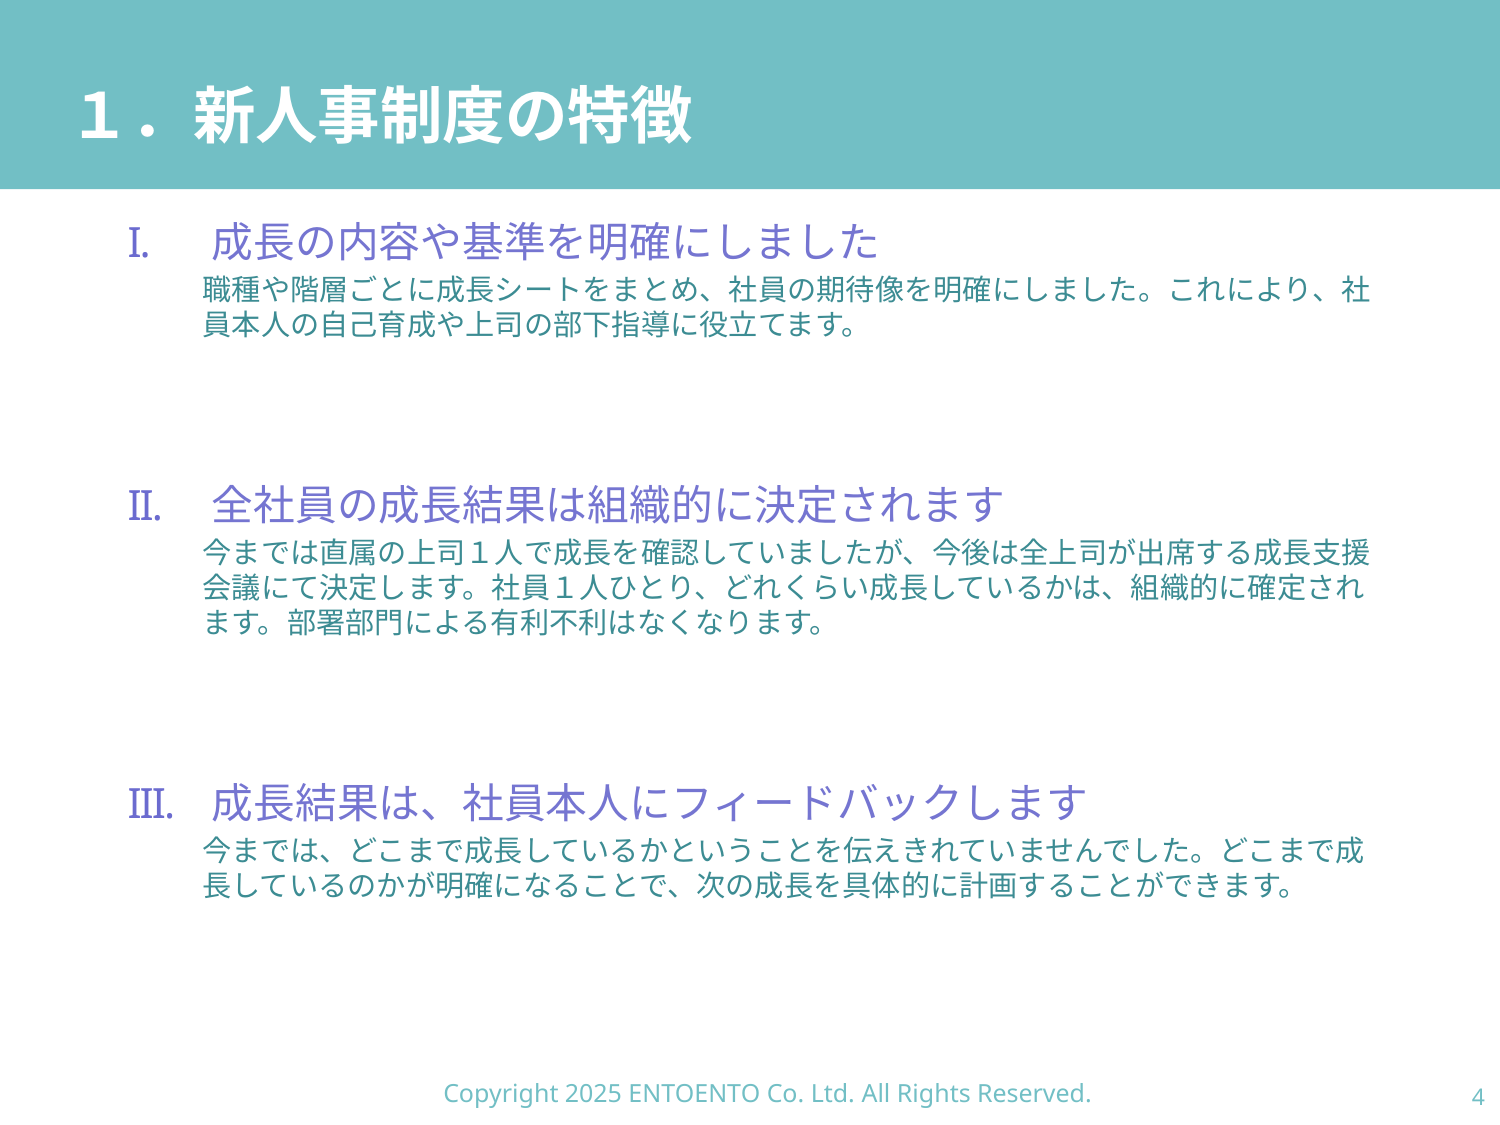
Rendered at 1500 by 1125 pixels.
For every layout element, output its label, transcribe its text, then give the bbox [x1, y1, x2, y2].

footer Copyright 2025 ENTOENTO Co. Ltd. All Rights Reserved. [206, 1070, 1331, 1125]
title １．新人事制度の特徴 [53, 42, 1388, 185]
slide_number 3 [1187, 1074, 1500, 1125]
list 成長の内容や基準を明確にしました 職種や階層ごとに成長シートをまとめ、社員の期待像を明確にしました。これにより、社員本人の自己育成や上司の部下指導に役立てます。 全社員の成長結果は組織的に決定されます 今までは直属の上司１人で成長を確認していましたが、今後は全上司が出席する成長支援会議にて決定します。社員１人ひとり、どれくらい成長しているかは、組織的に確定されます。部署部門による有利不利はなくなります。 成長結果は、社員本人にフィードバックします 今までは、どこまで成長しているかということを伝えきれていませんでした。どこまで成長しているのかが明確になることで、次の成長を具体的に計画することができます。 [112, 208, 1388, 1012]
